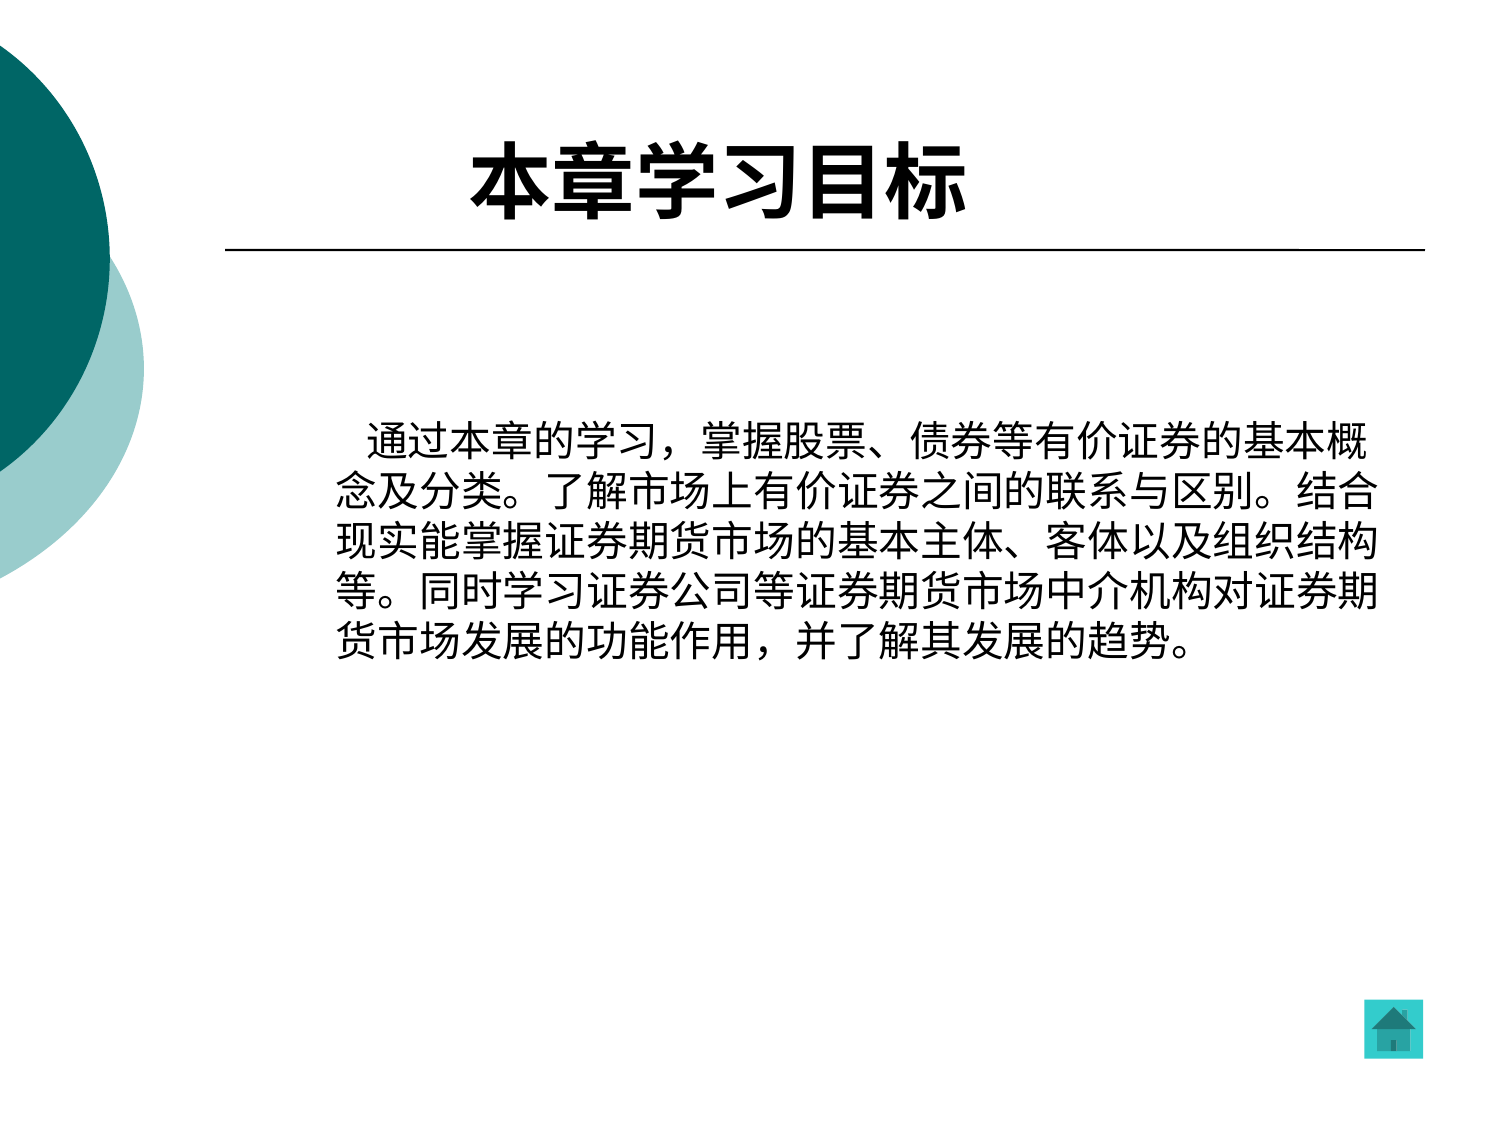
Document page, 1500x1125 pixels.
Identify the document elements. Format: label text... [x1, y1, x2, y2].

list 通过本章的学习，掌握股票、债券等有价证券的基本概念及分类。了解市场上有价证券之间的联系与区别。结合现实能掌握证券期货市场的基本主体、客体以及组织结构等。同时学习证券公司等证券期货市场中介机构对证券期货市场发展的功能作用，并了解其发展的趋势。 [229, 290, 1412, 1048]
title 本章学习目标 [224, 49, 1425, 238]
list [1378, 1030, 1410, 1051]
text_box [1364, 999, 1424, 1059]
